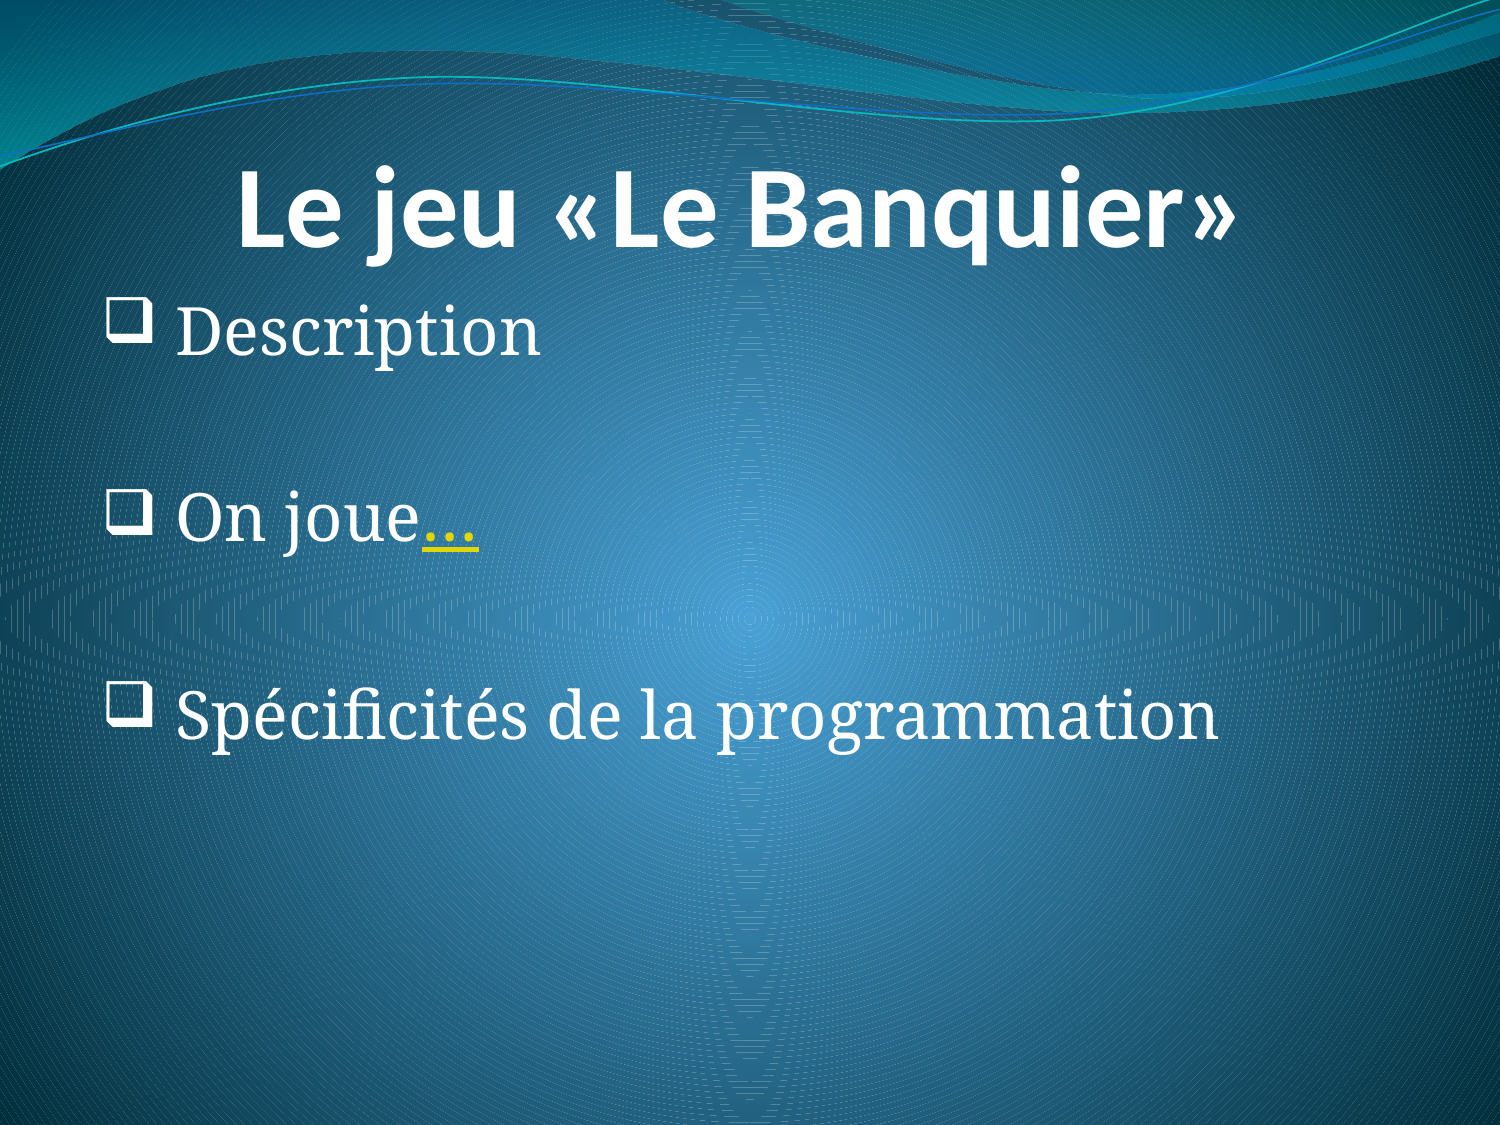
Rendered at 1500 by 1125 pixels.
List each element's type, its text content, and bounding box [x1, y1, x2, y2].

list Description On joue… Spécificités de la programmation [93, 281, 1369, 950]
title Le jeu «Le Banquier» [105, 128, 1381, 271]
